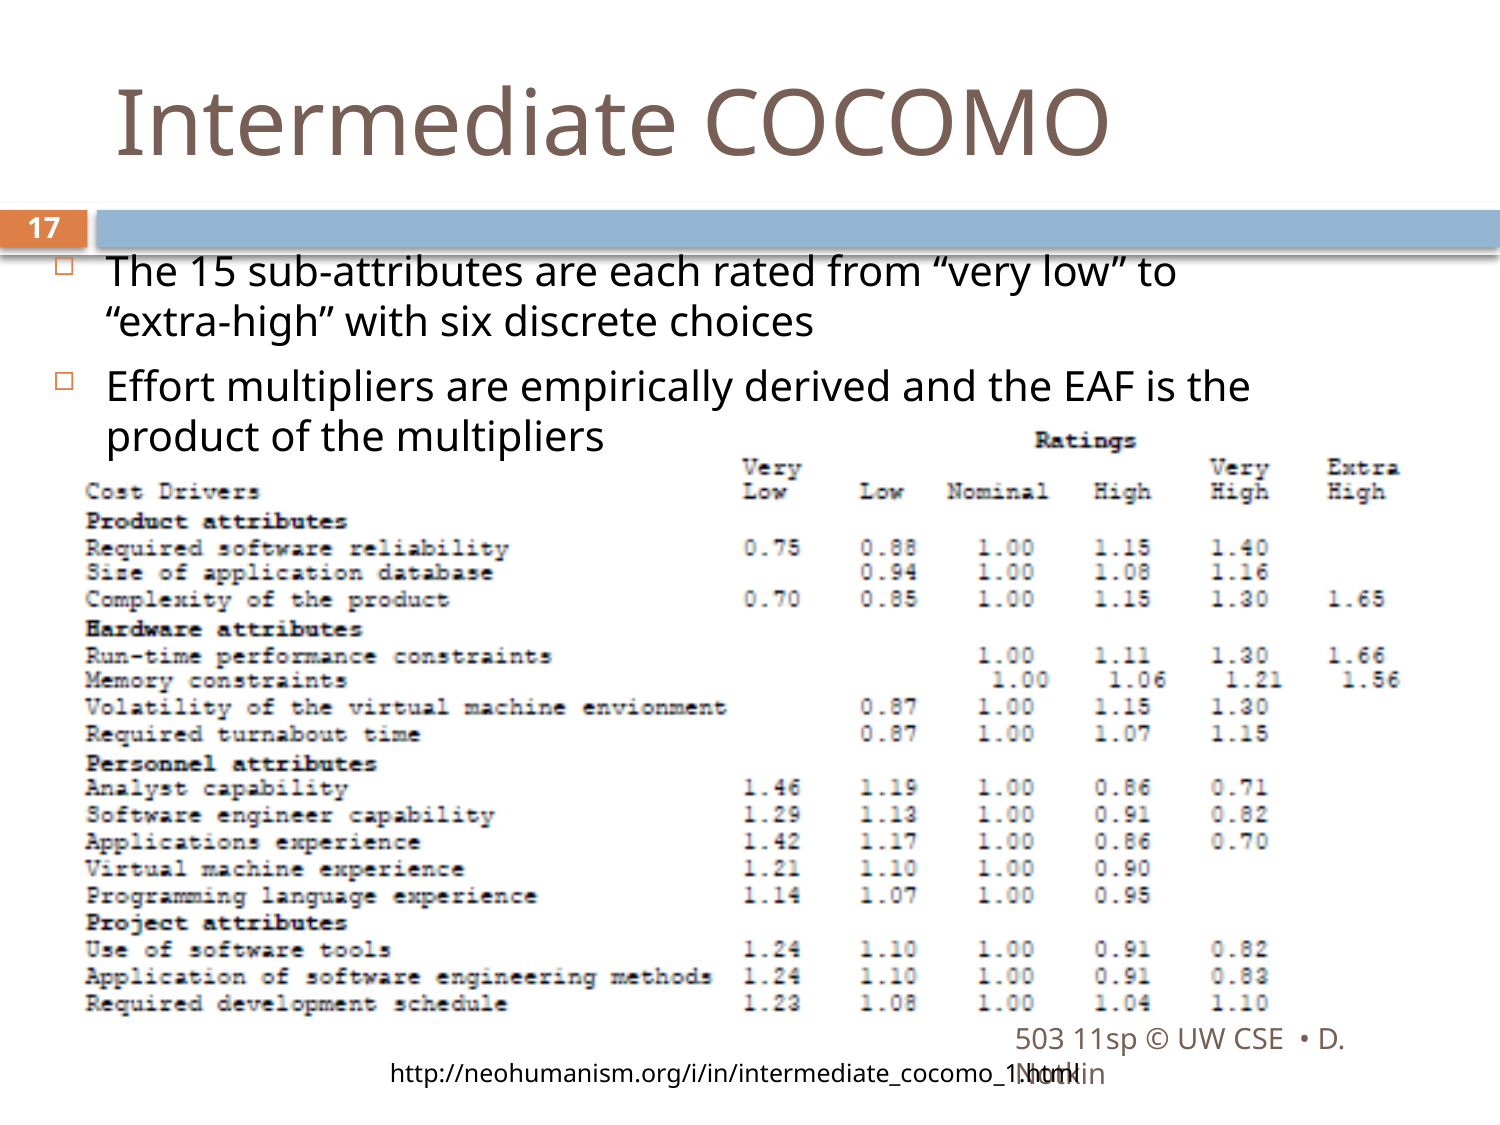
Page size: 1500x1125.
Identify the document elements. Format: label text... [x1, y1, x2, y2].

picture [37, 427, 1460, 1080]
list The 15 sub-attributes are each rated from “very low” to “extra-high” with six discrete choices Effort multipliers are empirically derived and the EAF is the product of the multipliers [38, 237, 1314, 427]
slide_number 17 [0, 208, 88, 249]
text_box http://neohumanism.org/i/in/intermediate_cocomo_1.html [374, 1050, 1500, 1095]
title Intermediate COCOMO [100, 37, 1438, 200]
